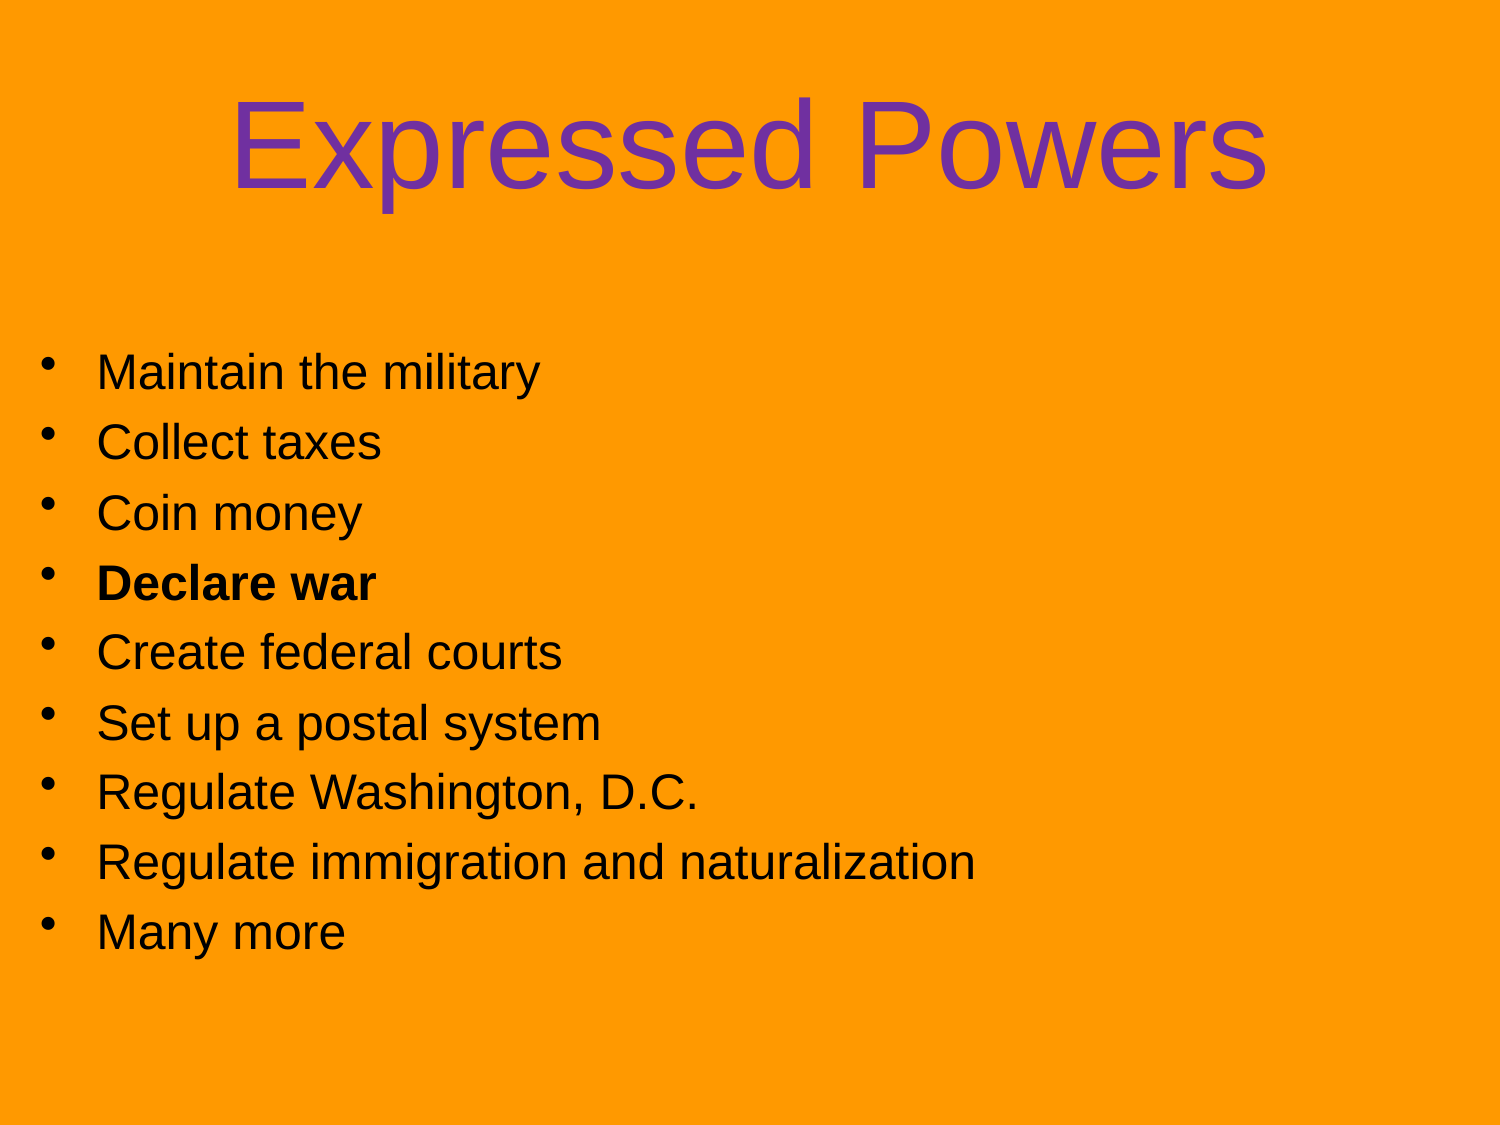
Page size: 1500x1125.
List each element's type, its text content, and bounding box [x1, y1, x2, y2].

title Expressed Powers [75, 45, 1425, 233]
list Maintain the military Collect taxes Coin money Declare war Create federal courts Set up a postal system Regulate Washington, D.C. Regulate immigration and naturalization Many more [24, 262, 1450, 1088]
